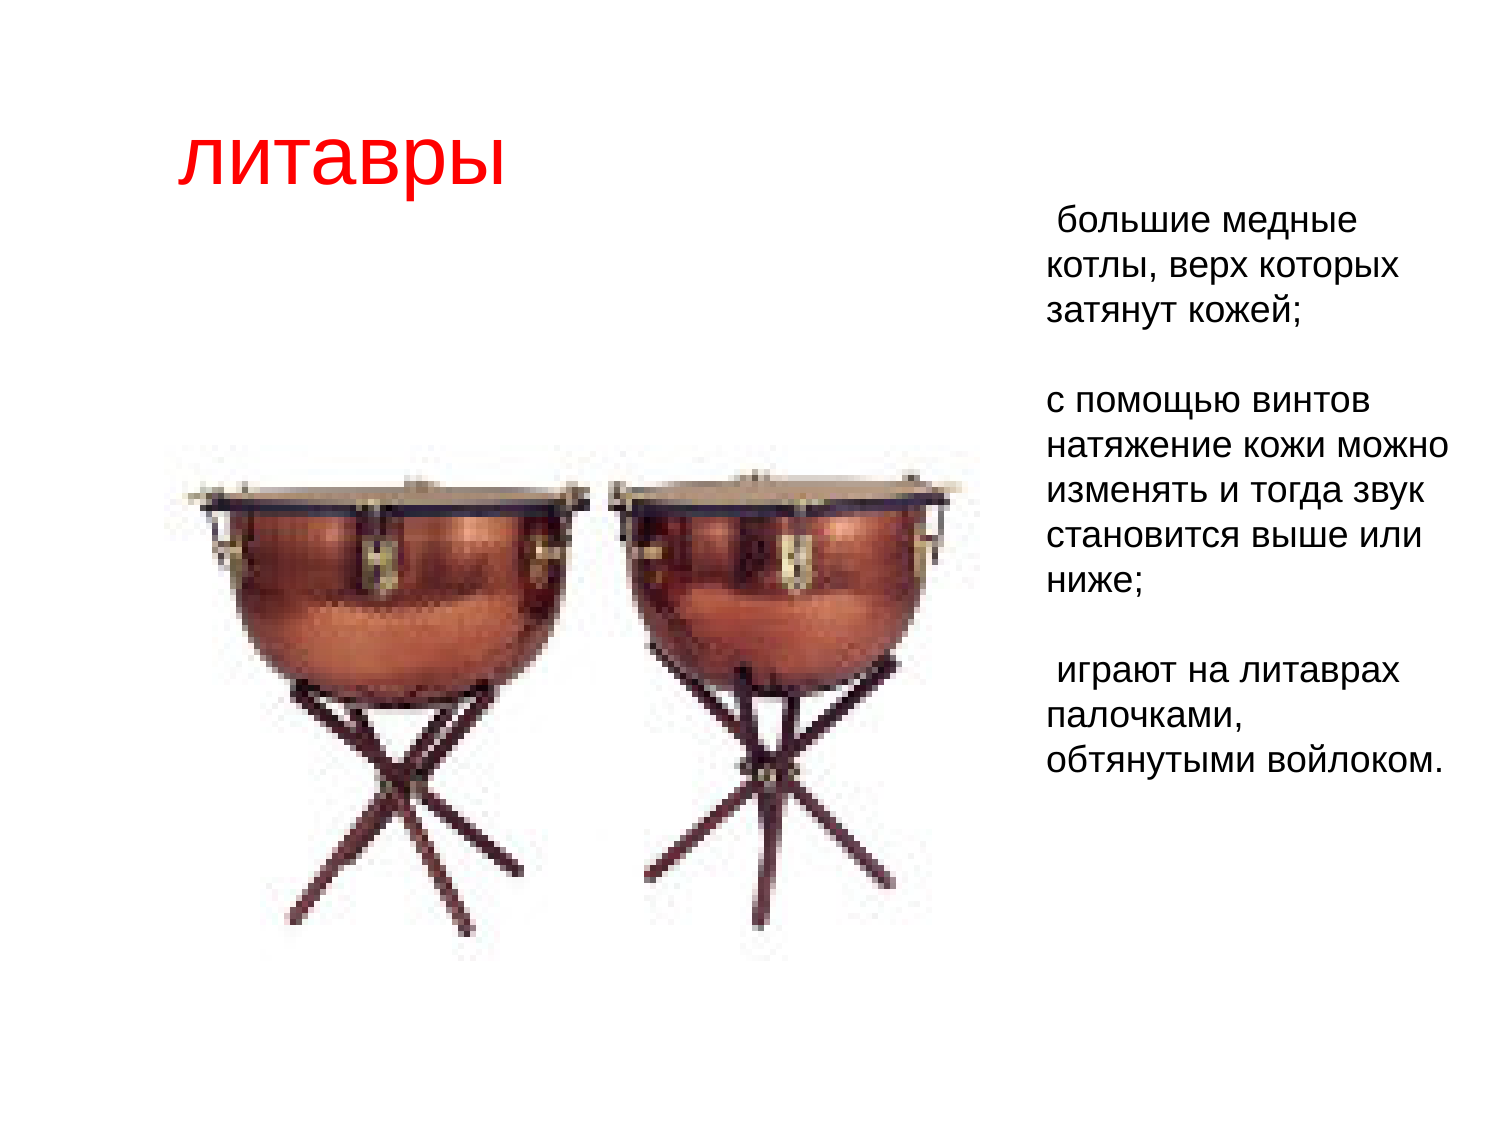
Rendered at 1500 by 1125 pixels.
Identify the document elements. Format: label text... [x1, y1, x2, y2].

text_box литавры [163, 93, 809, 209]
picture [163, 445, 986, 962]
text_box большие медные котлы, верх которых затянут кожей; с помощью винтов натяжение кожи можно изменять и тогда звук становится выше или ниже; играют на литаврах палочками, обтянутыми войлоком. [1031, 187, 1465, 788]
